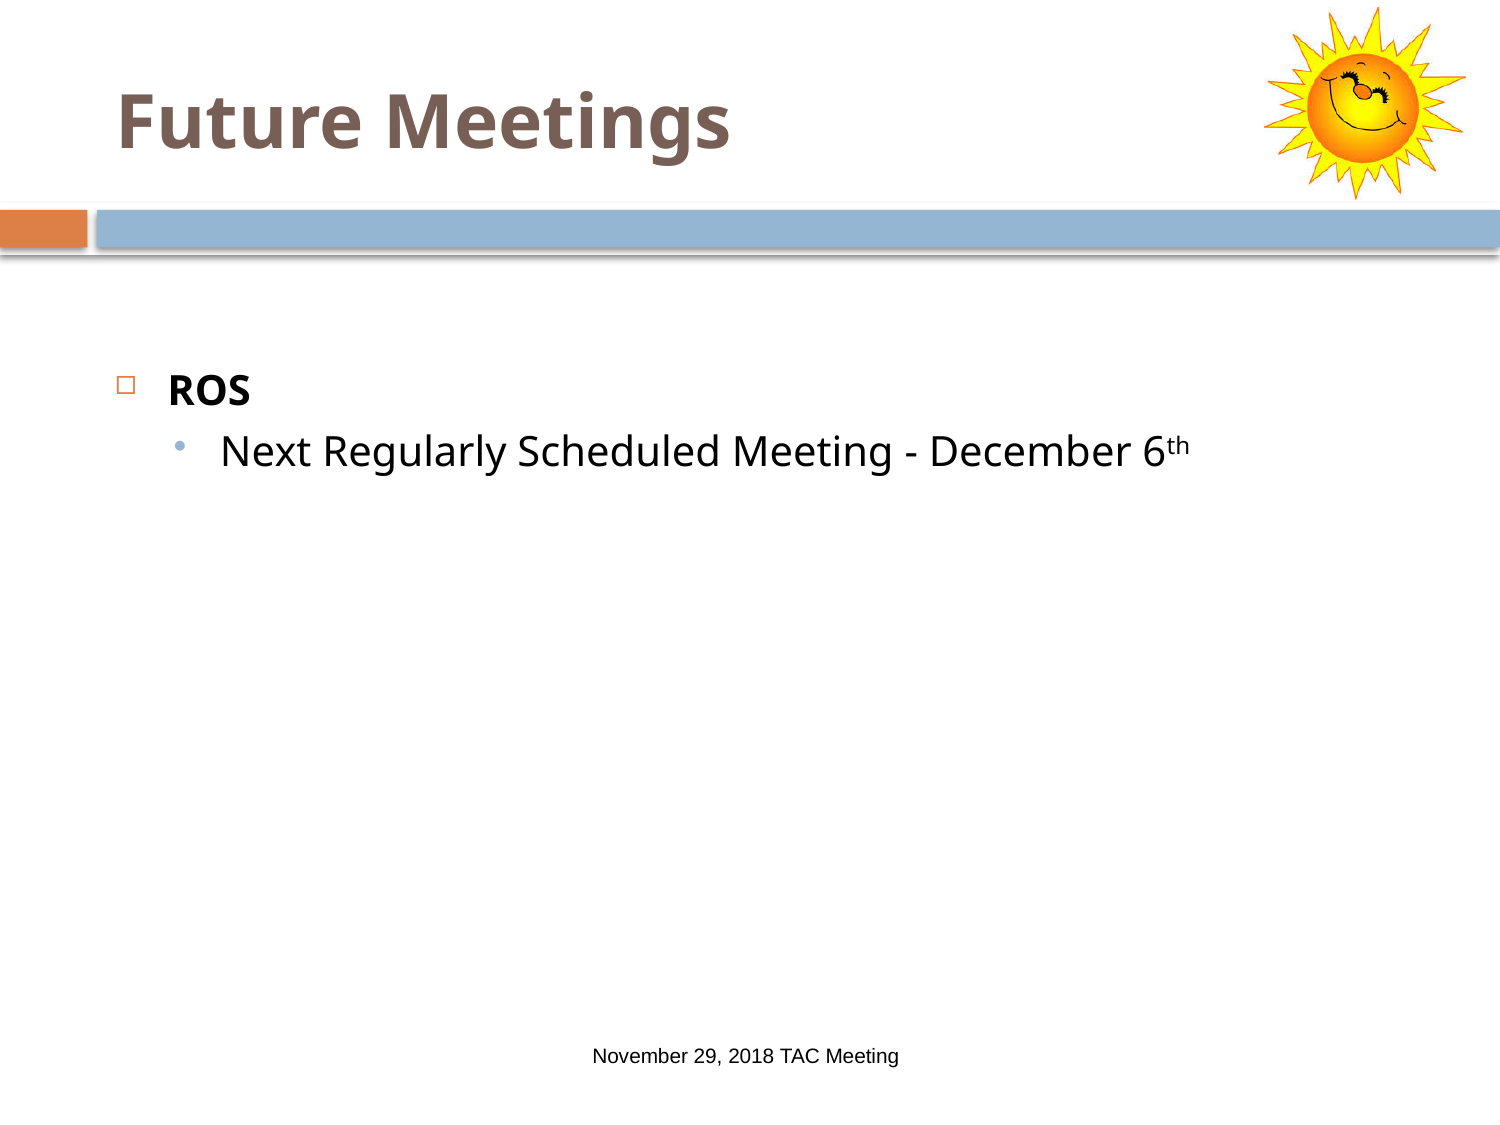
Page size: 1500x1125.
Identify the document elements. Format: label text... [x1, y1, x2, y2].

title Future Meetings [100, 37, 1257, 201]
list ROS Next Regularly Scheduled Meeting - December 6th [99, 355, 1438, 1001]
footer November 29, 2018 TAC Meeting [99, 1025, 1392, 1085]
picture [1263, 6, 1466, 201]
